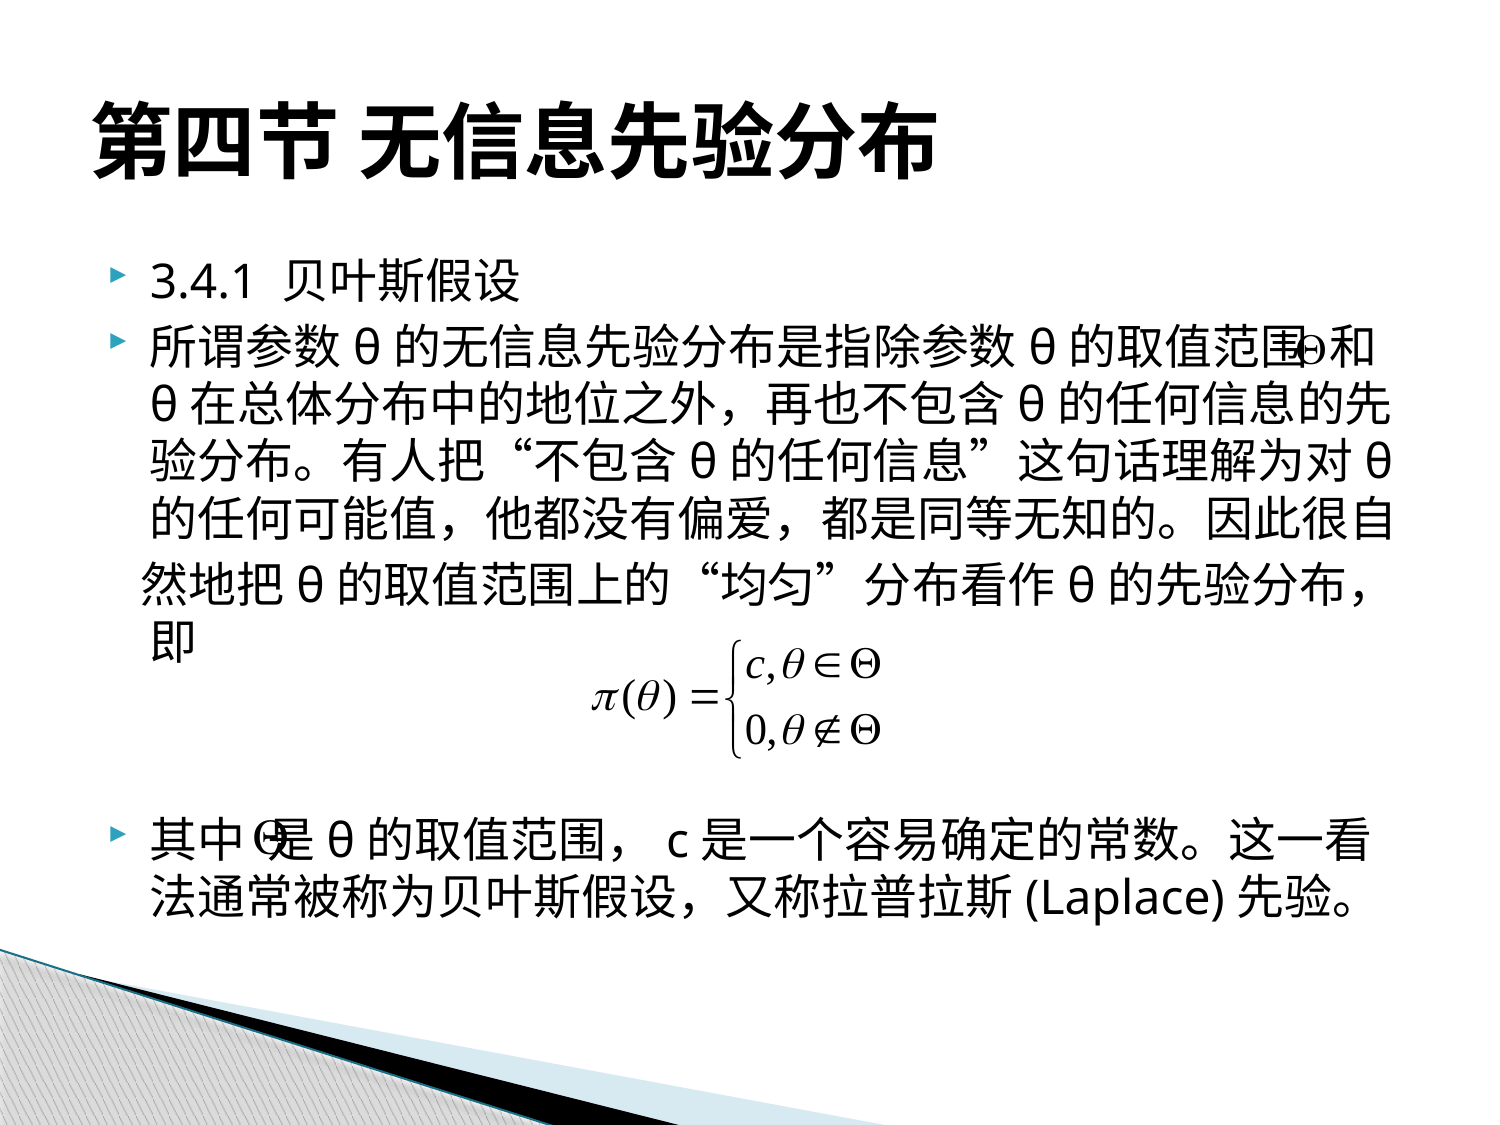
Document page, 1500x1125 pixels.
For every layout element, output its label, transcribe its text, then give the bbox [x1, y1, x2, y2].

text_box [245, 808, 301, 868]
title 第四节 无信息先验分布 [75, 45, 1425, 233]
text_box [1288, 324, 1337, 376]
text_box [585, 632, 891, 767]
list 3.4.1 贝叶斯假设 所谓参数θ的无信息先验分布是指除参数θ的取值范围 和θ在总体分布中的地位之外，再也不包含θ的任何信息的先验分布。有人把“不包含θ的任何信息”这句话理解为对θ的任何可能值，他都没有偏爱，都是同等无知的。因此很自 然地把θ的取值范围上的“均匀”分布看作θ的先验分布，即 其中 是θ的取值范围，c是一个容易确定的常数。这一看法通常被称为贝叶斯假设，又称拉普拉斯(Laplace)先验。 [75, 243, 1425, 1125]
